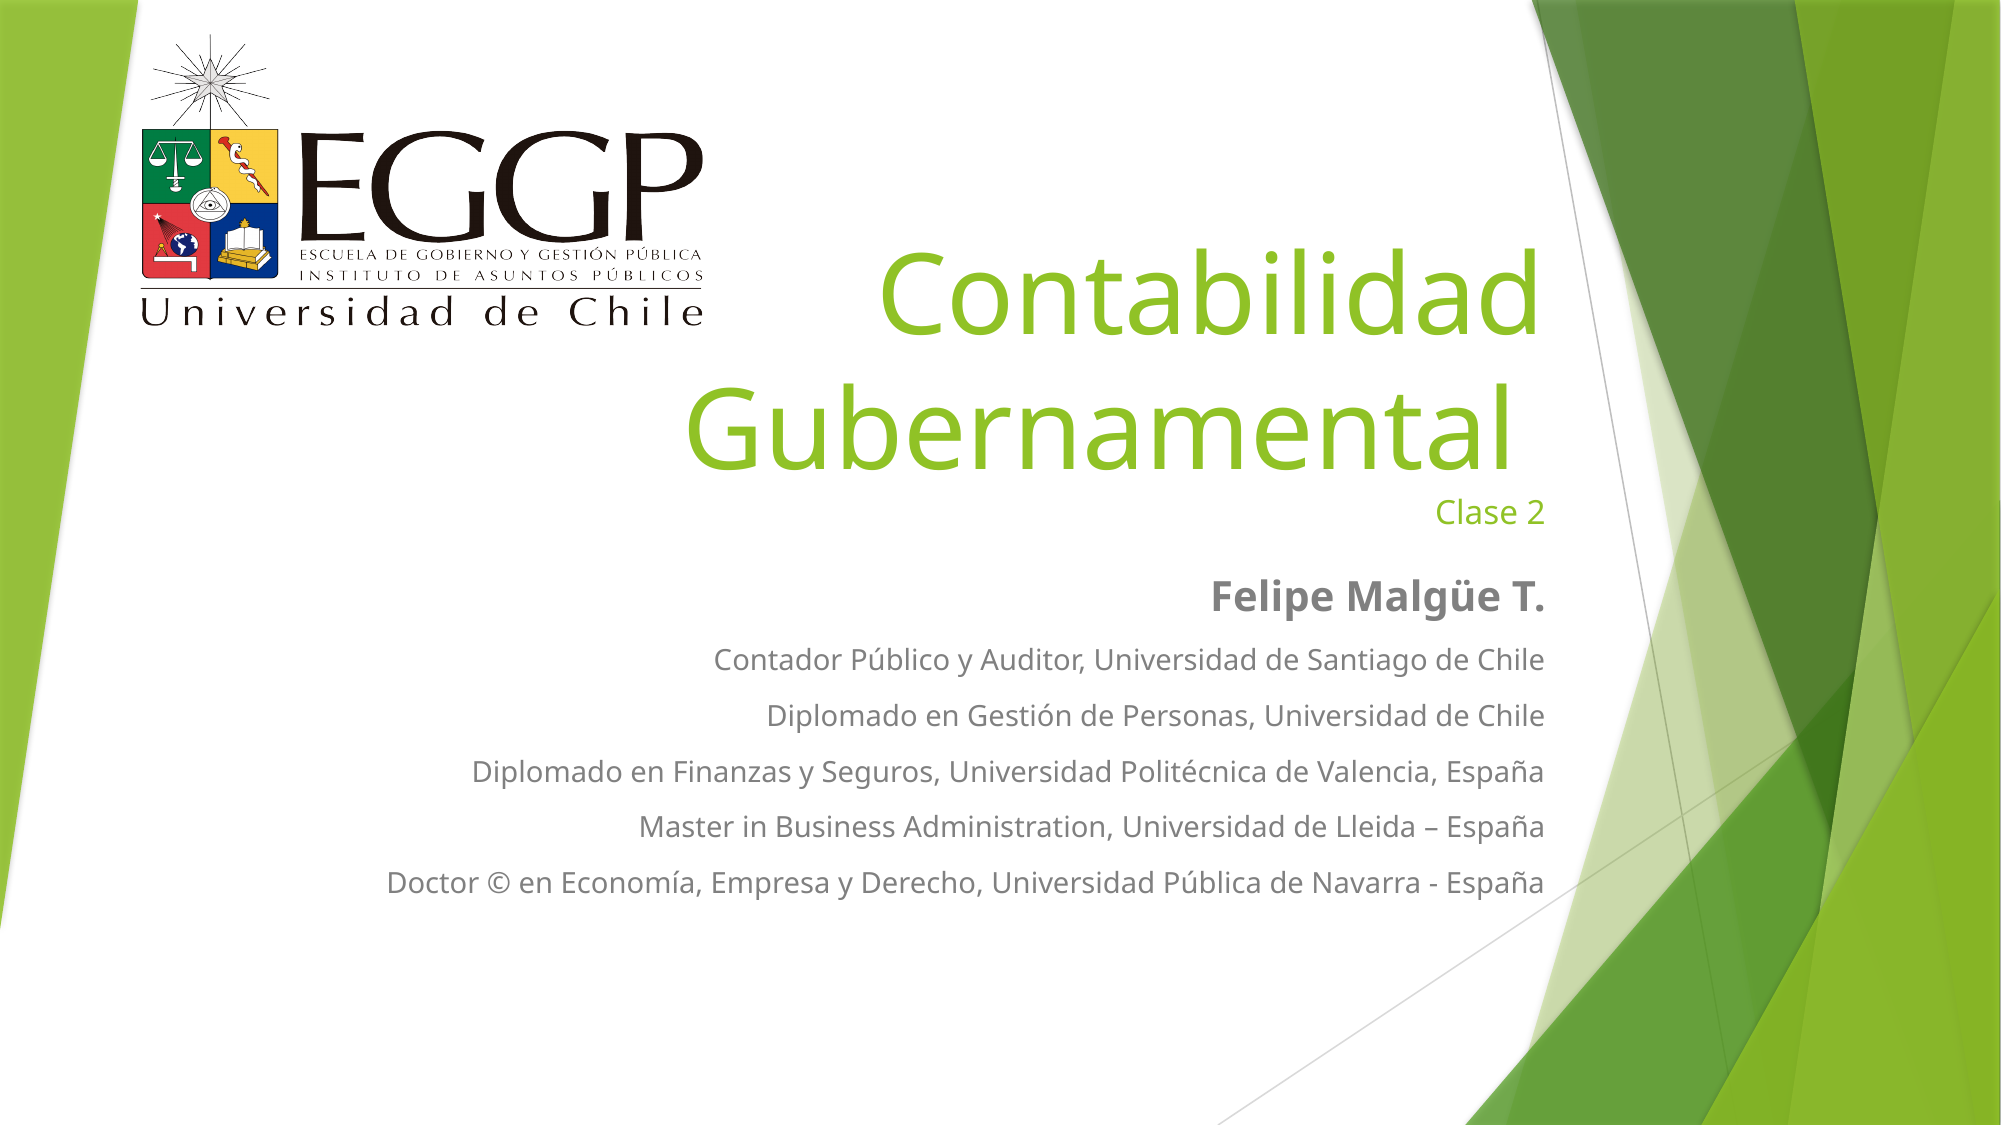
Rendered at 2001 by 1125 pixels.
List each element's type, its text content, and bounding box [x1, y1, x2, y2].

picture [112, 8, 730, 352]
text_box Felipe Malgüe T. Contador Público y Auditor, Universidad de Santiago de Chile Diplomado en Gestión de Personas, Universidad de Chile Diplomado en Finanzas y Seguros, Universidad Politécnica de Valencia, España Master in Business Administration, Universidad de Lleida – España Doctor © en Economía, Empresa y Derecho, Universidad Pública de Navarra - España [171, 562, 1561, 937]
title Contabilidad Gubernamental Clase 2 [391, 476, 1561, 539]
